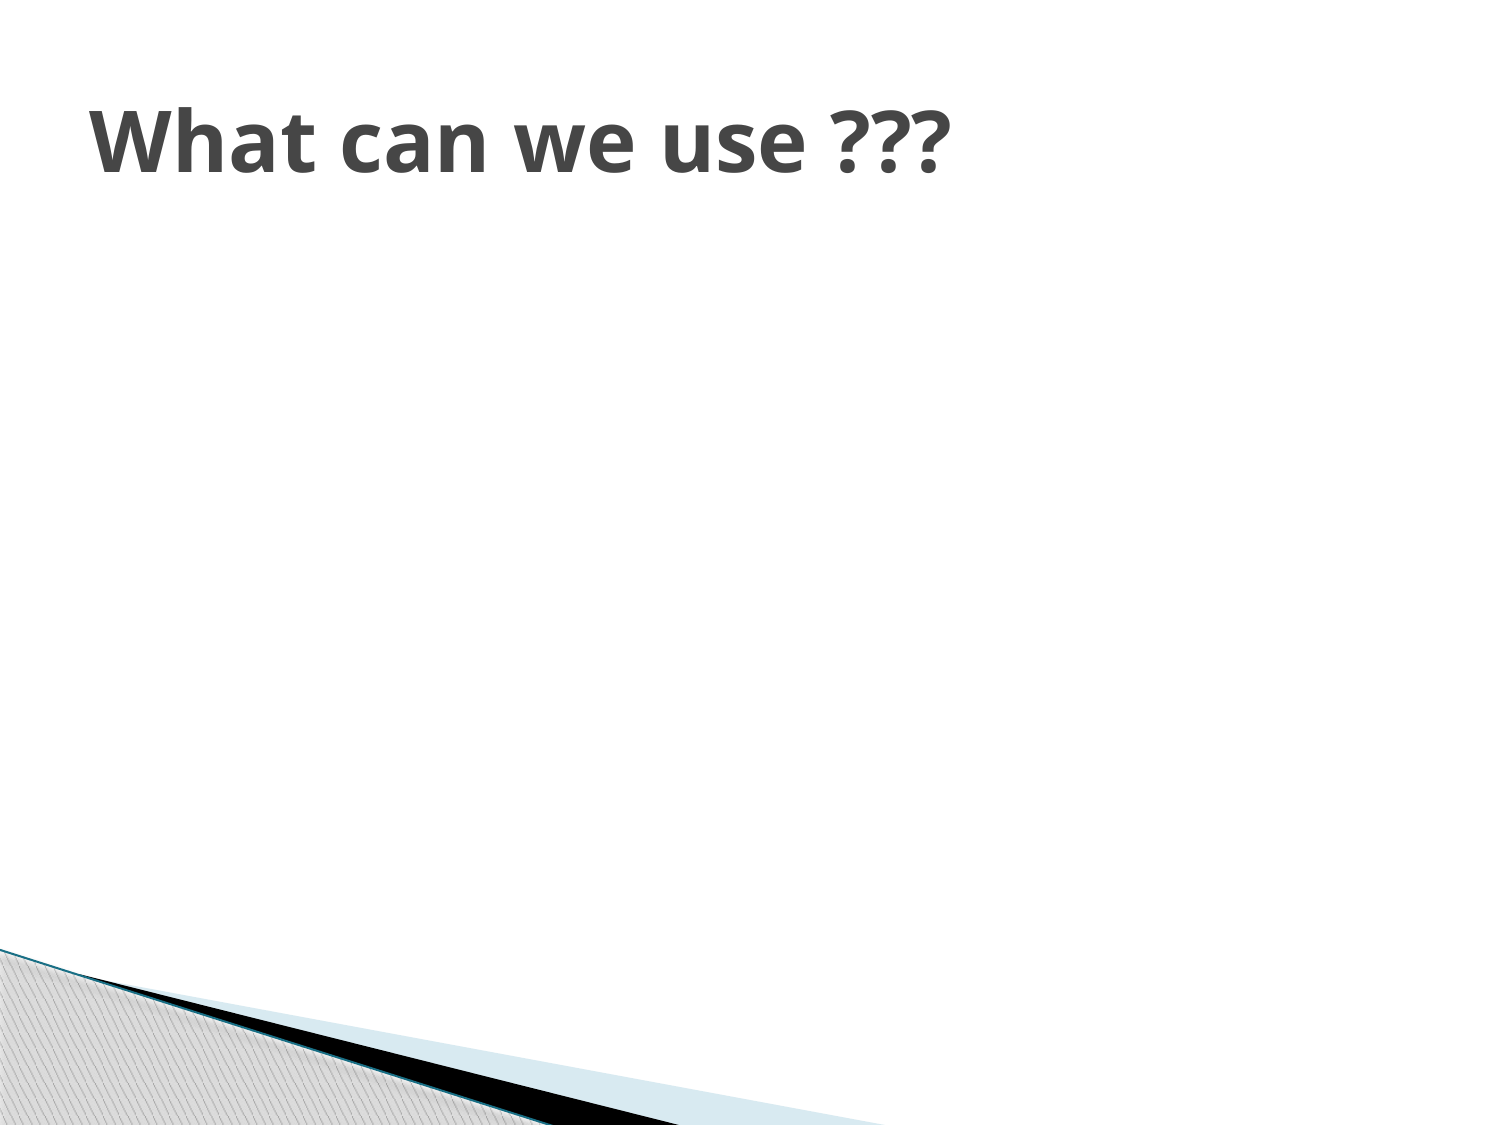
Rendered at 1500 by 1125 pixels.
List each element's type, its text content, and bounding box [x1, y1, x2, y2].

title What can we use ??? [75, 45, 1425, 233]
